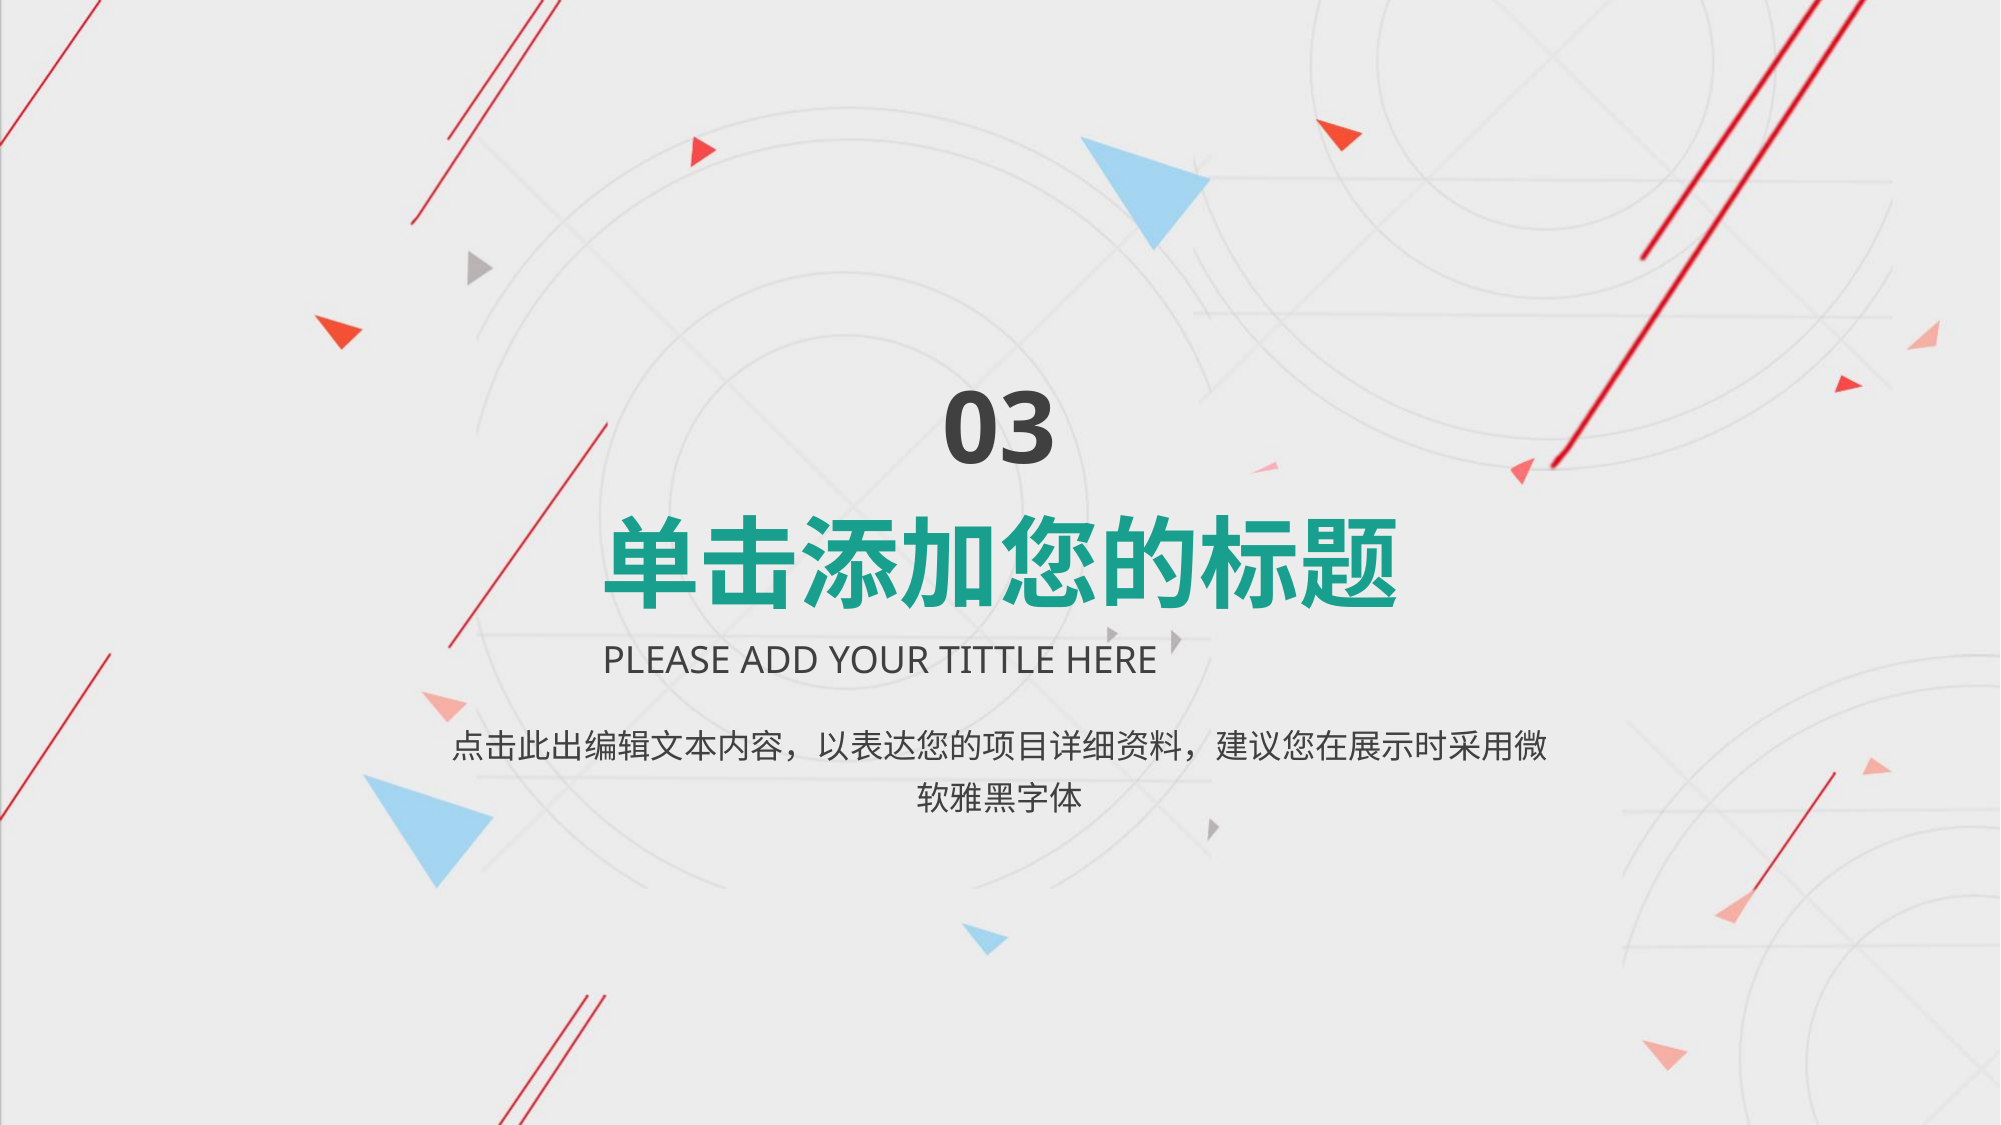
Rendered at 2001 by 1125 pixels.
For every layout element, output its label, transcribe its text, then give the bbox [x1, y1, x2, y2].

picture [0, 0, 2000, 1125]
text_box PLEASE ADD YOUR TITTLE HERE [587, 629, 1413, 689]
text_box 单击添加您的标题 [331, 492, 1668, 628]
text_box 点击此出编辑文本内容，以表达您的项目详细资料，建议您在展示时采用微软雅黑字体 [436, 705, 1564, 825]
text_box 03 [692, 356, 1308, 492]
